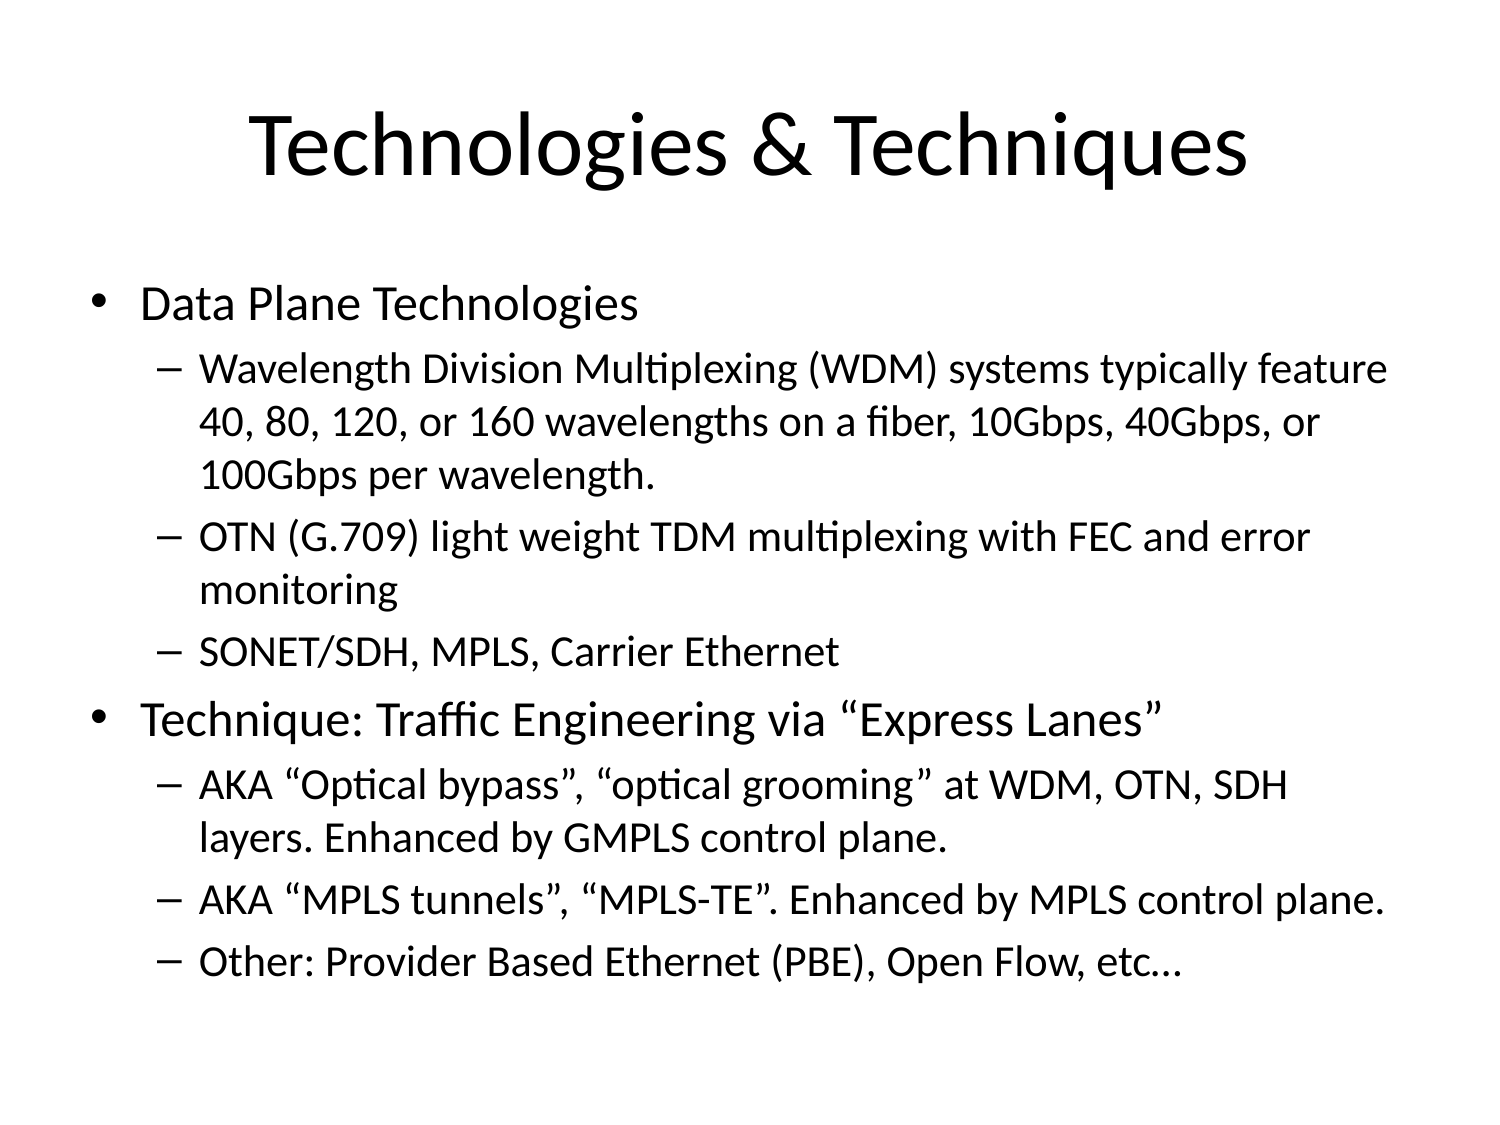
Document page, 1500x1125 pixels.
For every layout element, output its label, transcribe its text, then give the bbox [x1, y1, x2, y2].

list Data Plane Technologies Wavelength Division Multiplexing (WDM) systems typically feature 40, 80, 120, or 160 wavelengths on a fiber, 10Gbps, 40Gbps, or 100Gbps per wavelength. OTN (G.709) light weight TDM multiplexing with FEC and error monitoring SONET/SDH, MPLS, Carrier Ethernet Technique: Traffic Engineering via “Express Lanes” AKA “Optical bypass”, “optical grooming” at WDM, OTN, SDH layers. Enhanced by GMPLS control plane. AKA “MPLS tunnels”, “MPLS-TE”. Enhanced by MPLS control plane. Other: Provider Based Ethernet (PBE), Open Flow, etc… [75, 262, 1425, 1005]
title Technologies & Techniques [75, 45, 1425, 233]
